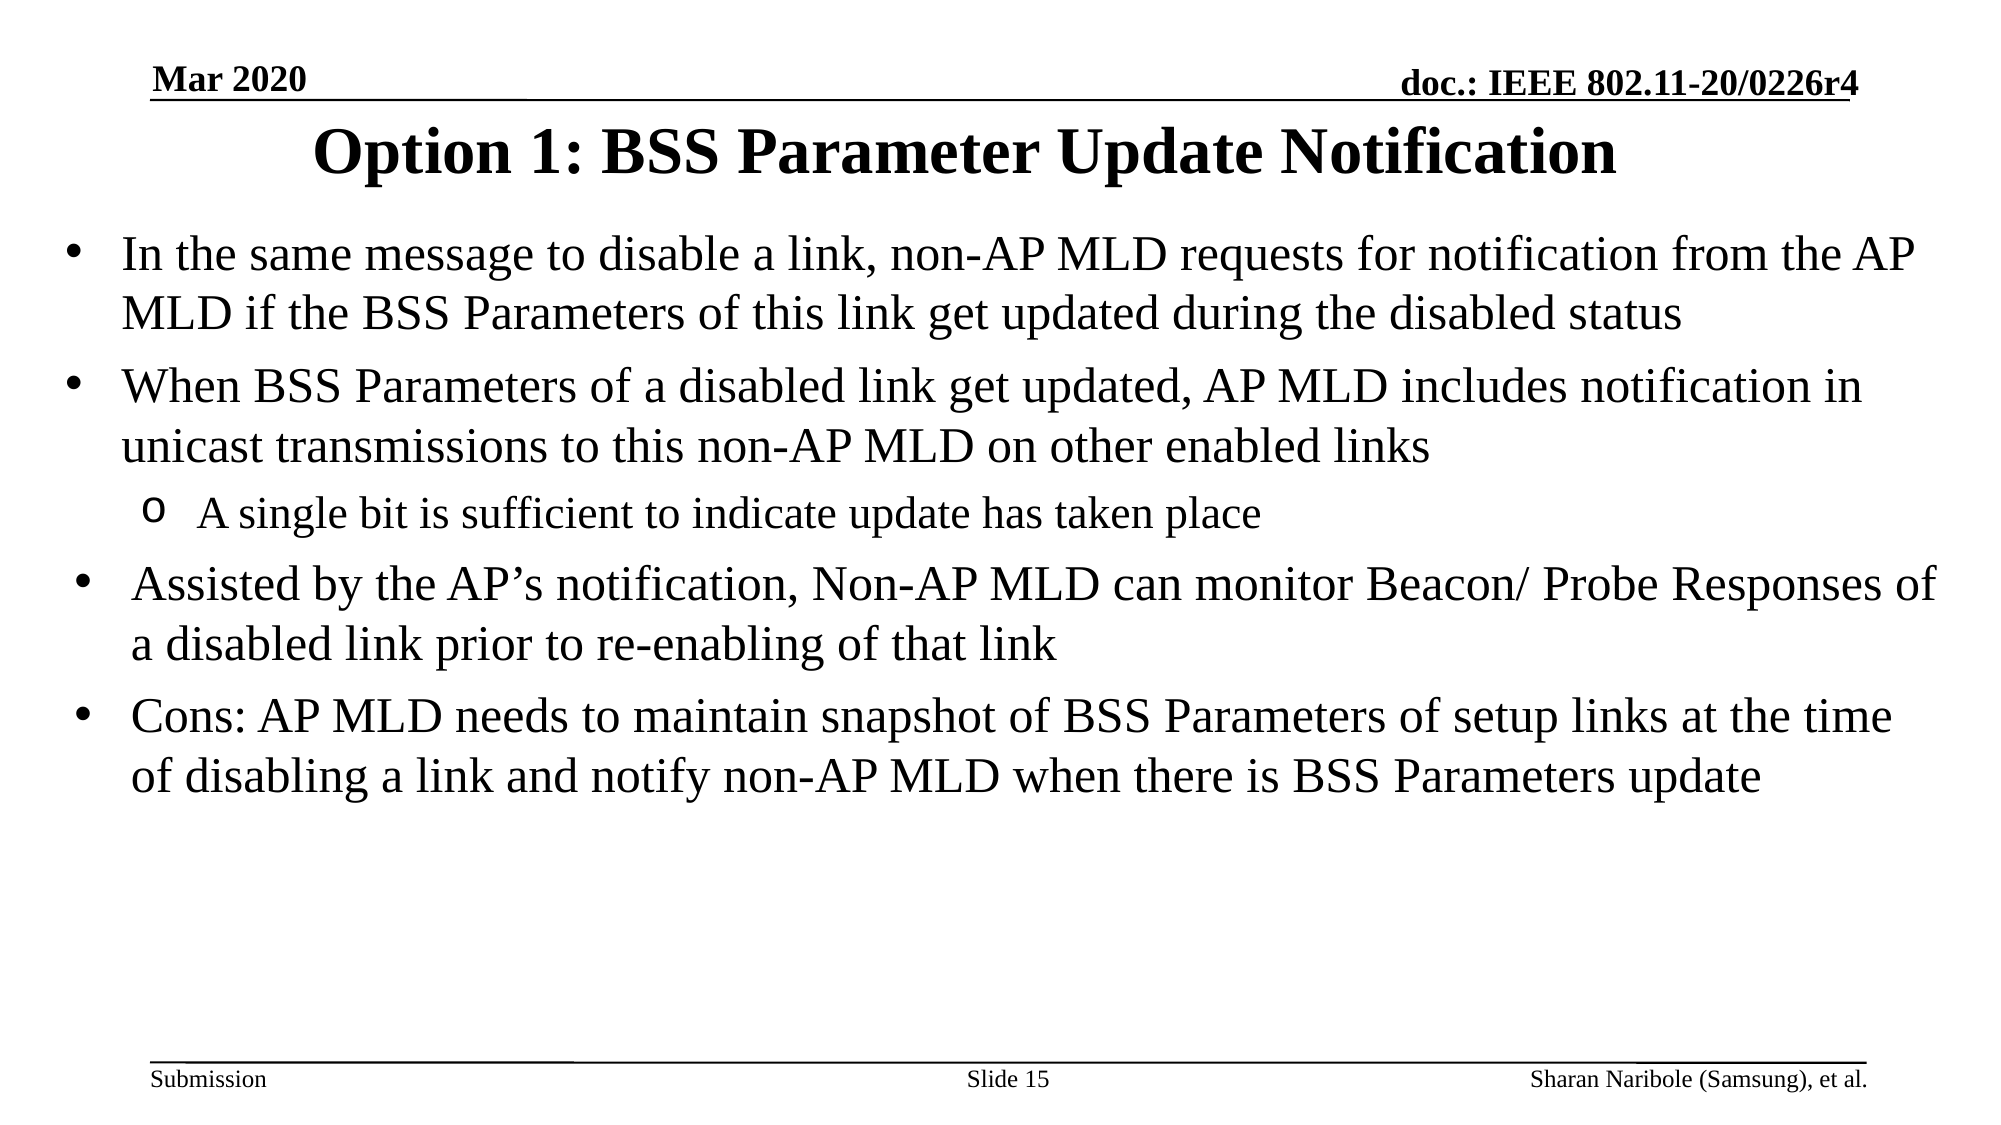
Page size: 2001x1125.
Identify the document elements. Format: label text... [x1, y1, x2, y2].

title Option 1: BSS Parameter Update Notification [124, 58, 1825, 212]
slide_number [152, 54, 563, 100]
slide_number Slide 15 [950, 1061, 1067, 1123]
footer Sharan Naribole (Samsung), et al. [1171, 1061, 1869, 1093]
list In the same message to disable a link, non-AP MLD requests for notification from the AP MLD if the BSS Parameters of this link get updated during the disabled status When BSS Parameters of a disabled link get updated, AP MLD includes notification in unicast transmissions to this non-AP MLD on other enabled links A single bit is sufficient to indicate update has taken place Assisted by the AP’s notification, Non-AP MLD can monitor Beacon/ Probe Responses of a disabled link prior to re-enabling of that link Cons: AP MLD needs to maintain snapshot of BSS Parameters of setup links at the time of disabling a link and notify non-AP MLD when there is BSS Parameters update [49, 212, 1963, 888]
